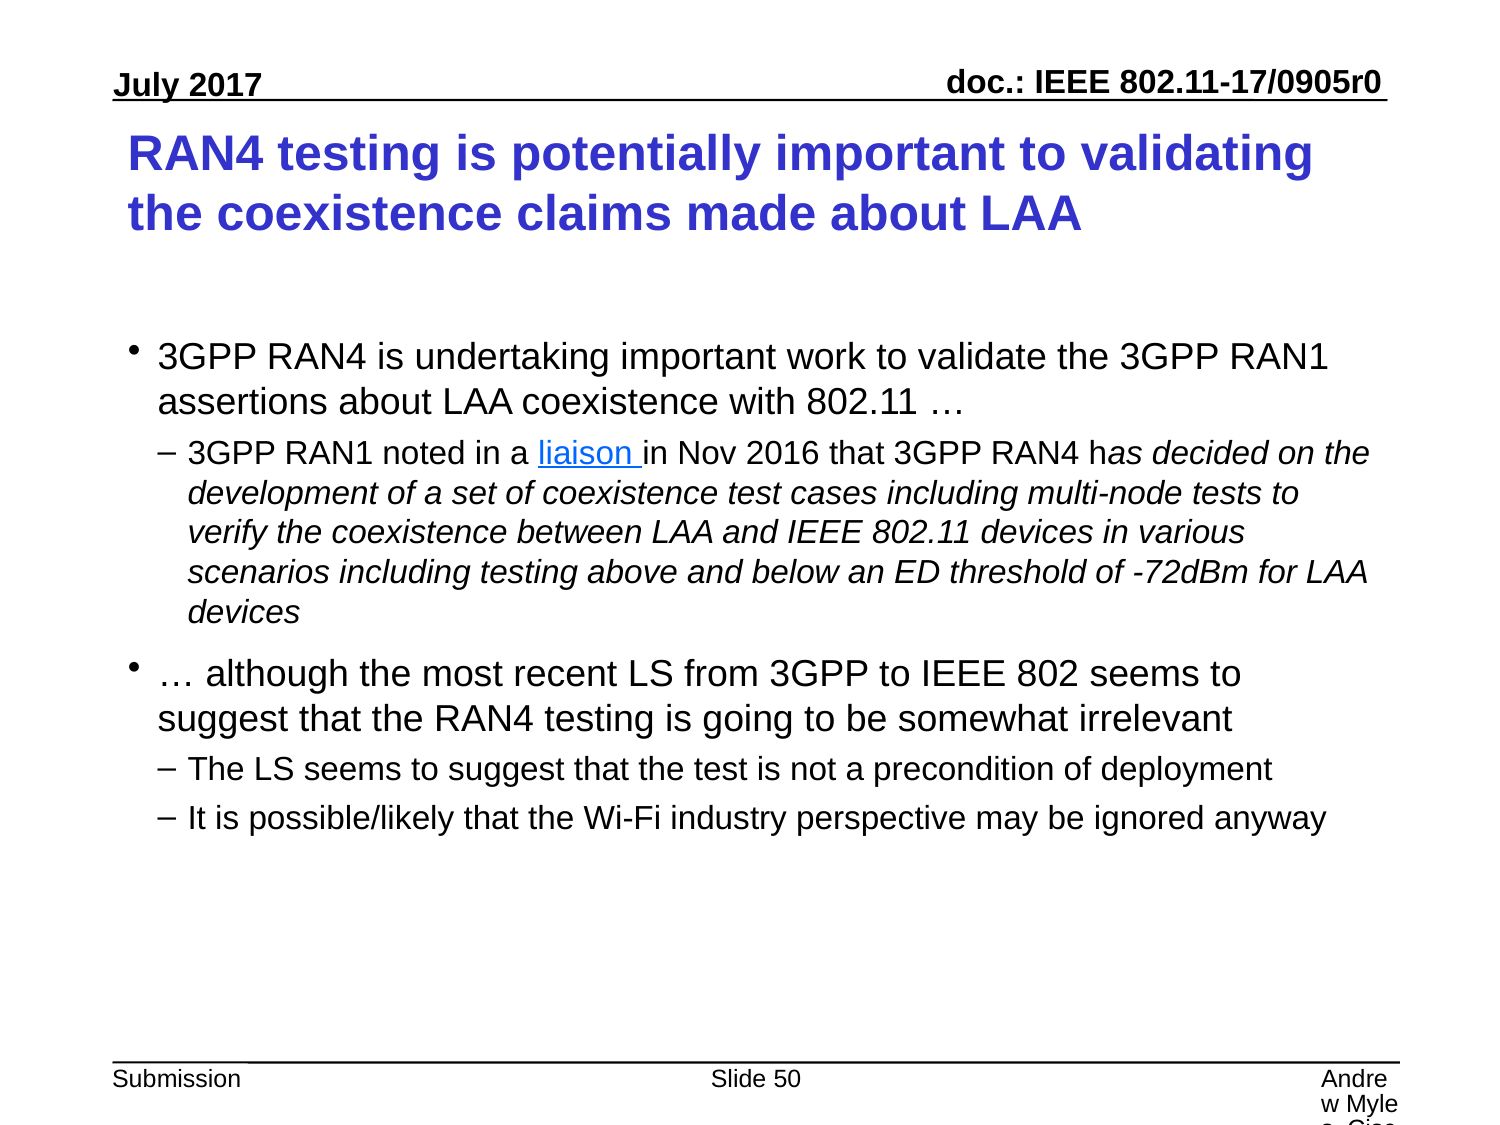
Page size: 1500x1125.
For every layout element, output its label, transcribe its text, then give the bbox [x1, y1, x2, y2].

title RAN4 testing is potentially important to validating the coexistence claims made about LAA [112, 112, 1388, 288]
slide_number Slide 50 [709, 1061, 803, 1093]
footer Andrew Myles, Cisco [1320, 1061, 1402, 1093]
list 3GPP RAN4 is undertaking important work to validate the 3GPP RAN1 assertions about LAA coexistence with 802.11 … 3GPP RAN1 noted in a liaison in Nov 2016 that 3GPP RAN4 has decided on the development of a set of coexistence test cases including multi-node tests to verify the coexistence between LAA and IEEE 802.11 devices in various scenarios including testing above and below an ED threshold of -72dBm for LAA devices … although the most recent LS from 3GPP to IEEE 802 seems to suggest that the RAN4 testing is going to be somewhat irrelevant The LS seems to suggest that the test is not a precondition of deployment It is possible/likely that the Wi-Fi industry perspective may be ignored anyway [112, 324, 1388, 1000]
